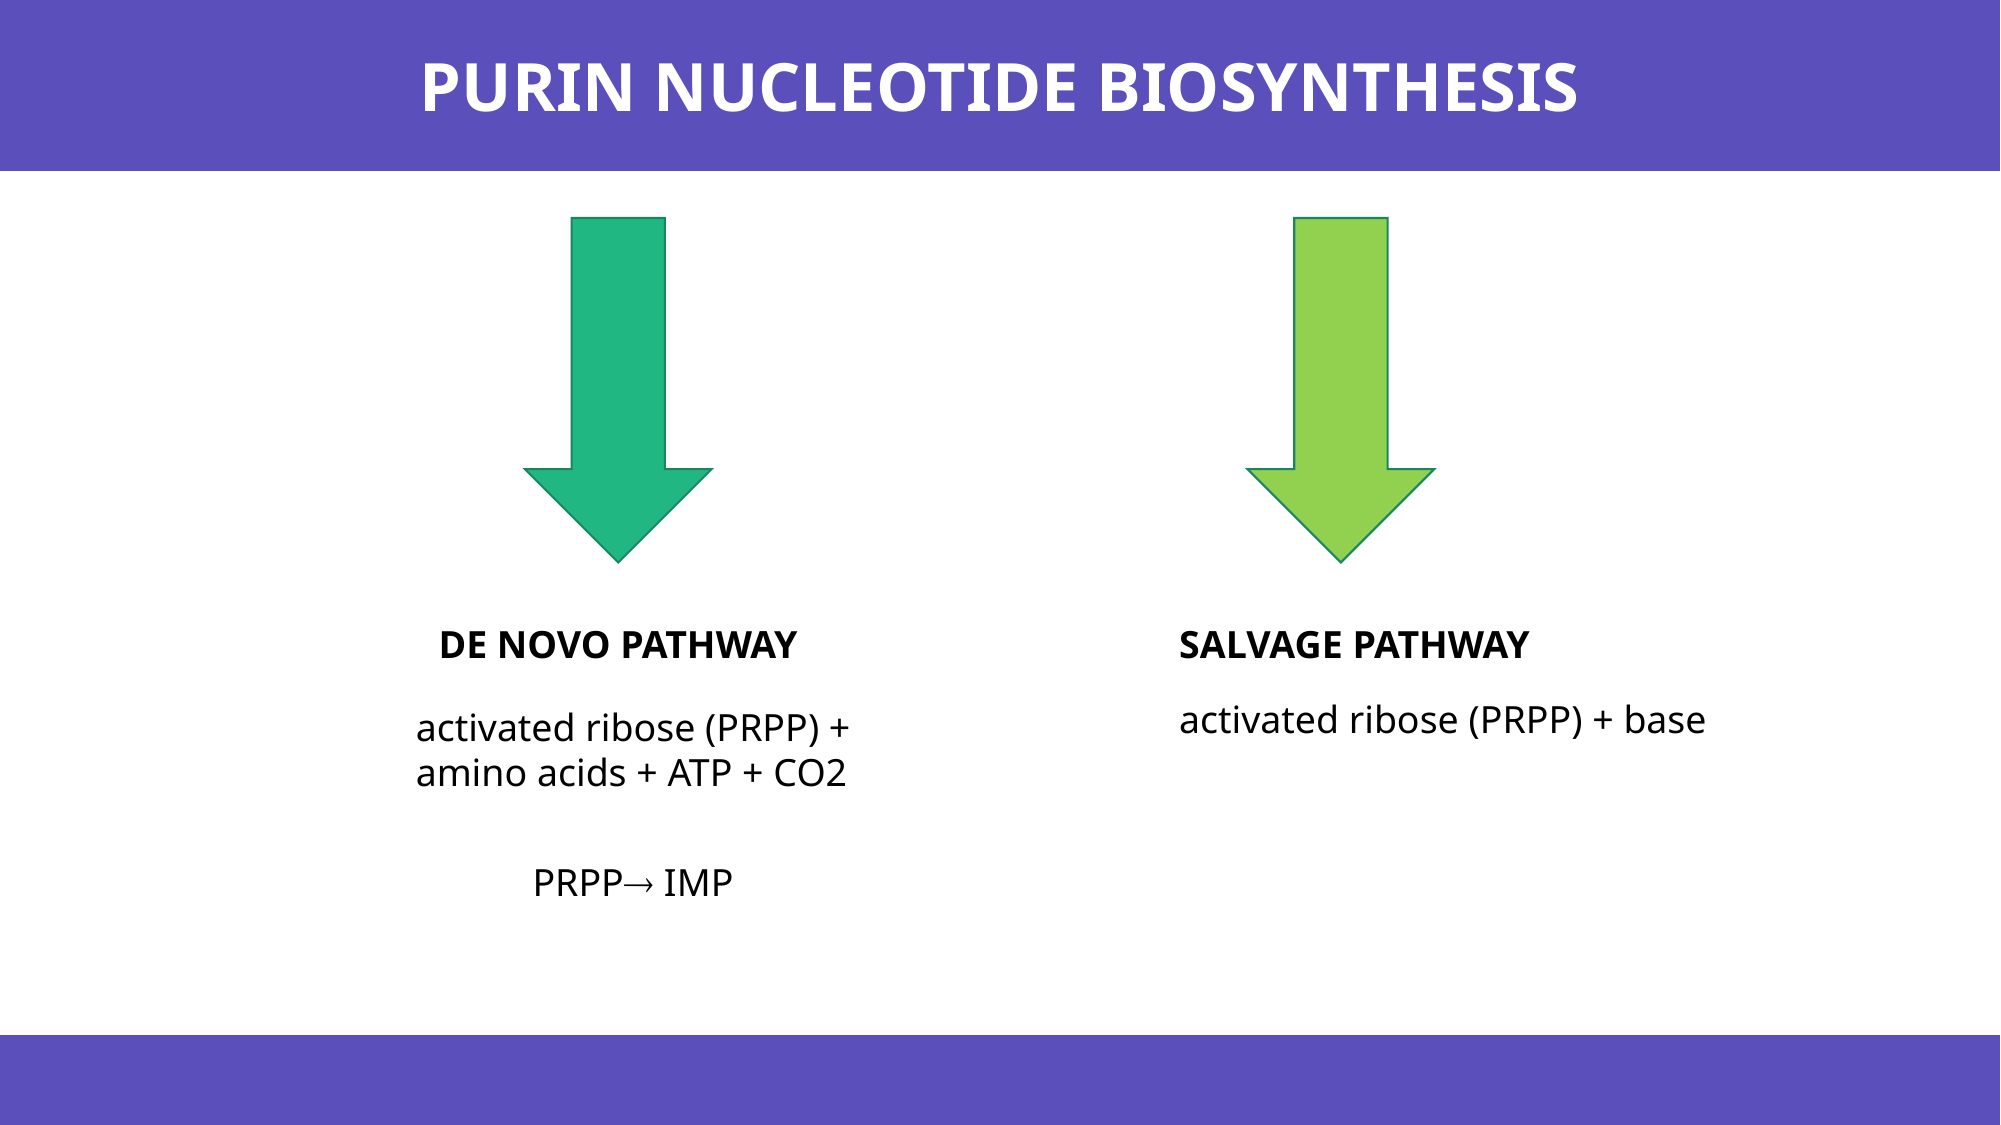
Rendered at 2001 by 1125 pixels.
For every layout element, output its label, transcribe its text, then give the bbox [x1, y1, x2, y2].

text_box activated ribose (PRPP) + amino acids + ATP + CO2 [401, 696, 879, 802]
text_box activated ribose (PRPP) + base [1164, 688, 1739, 749]
text_box [1245, 216, 1437, 564]
text_box SALVAGE PATHWAY [1164, 614, 1650, 674]
picture [0, 1035, 2000, 1125]
text_box PRPP IMP [401, 851, 866, 911]
text_box DE NOVO PATHWAY [401, 614, 836, 674]
picture [0, 0, 2000, 171]
text_box [522, 216, 715, 564]
